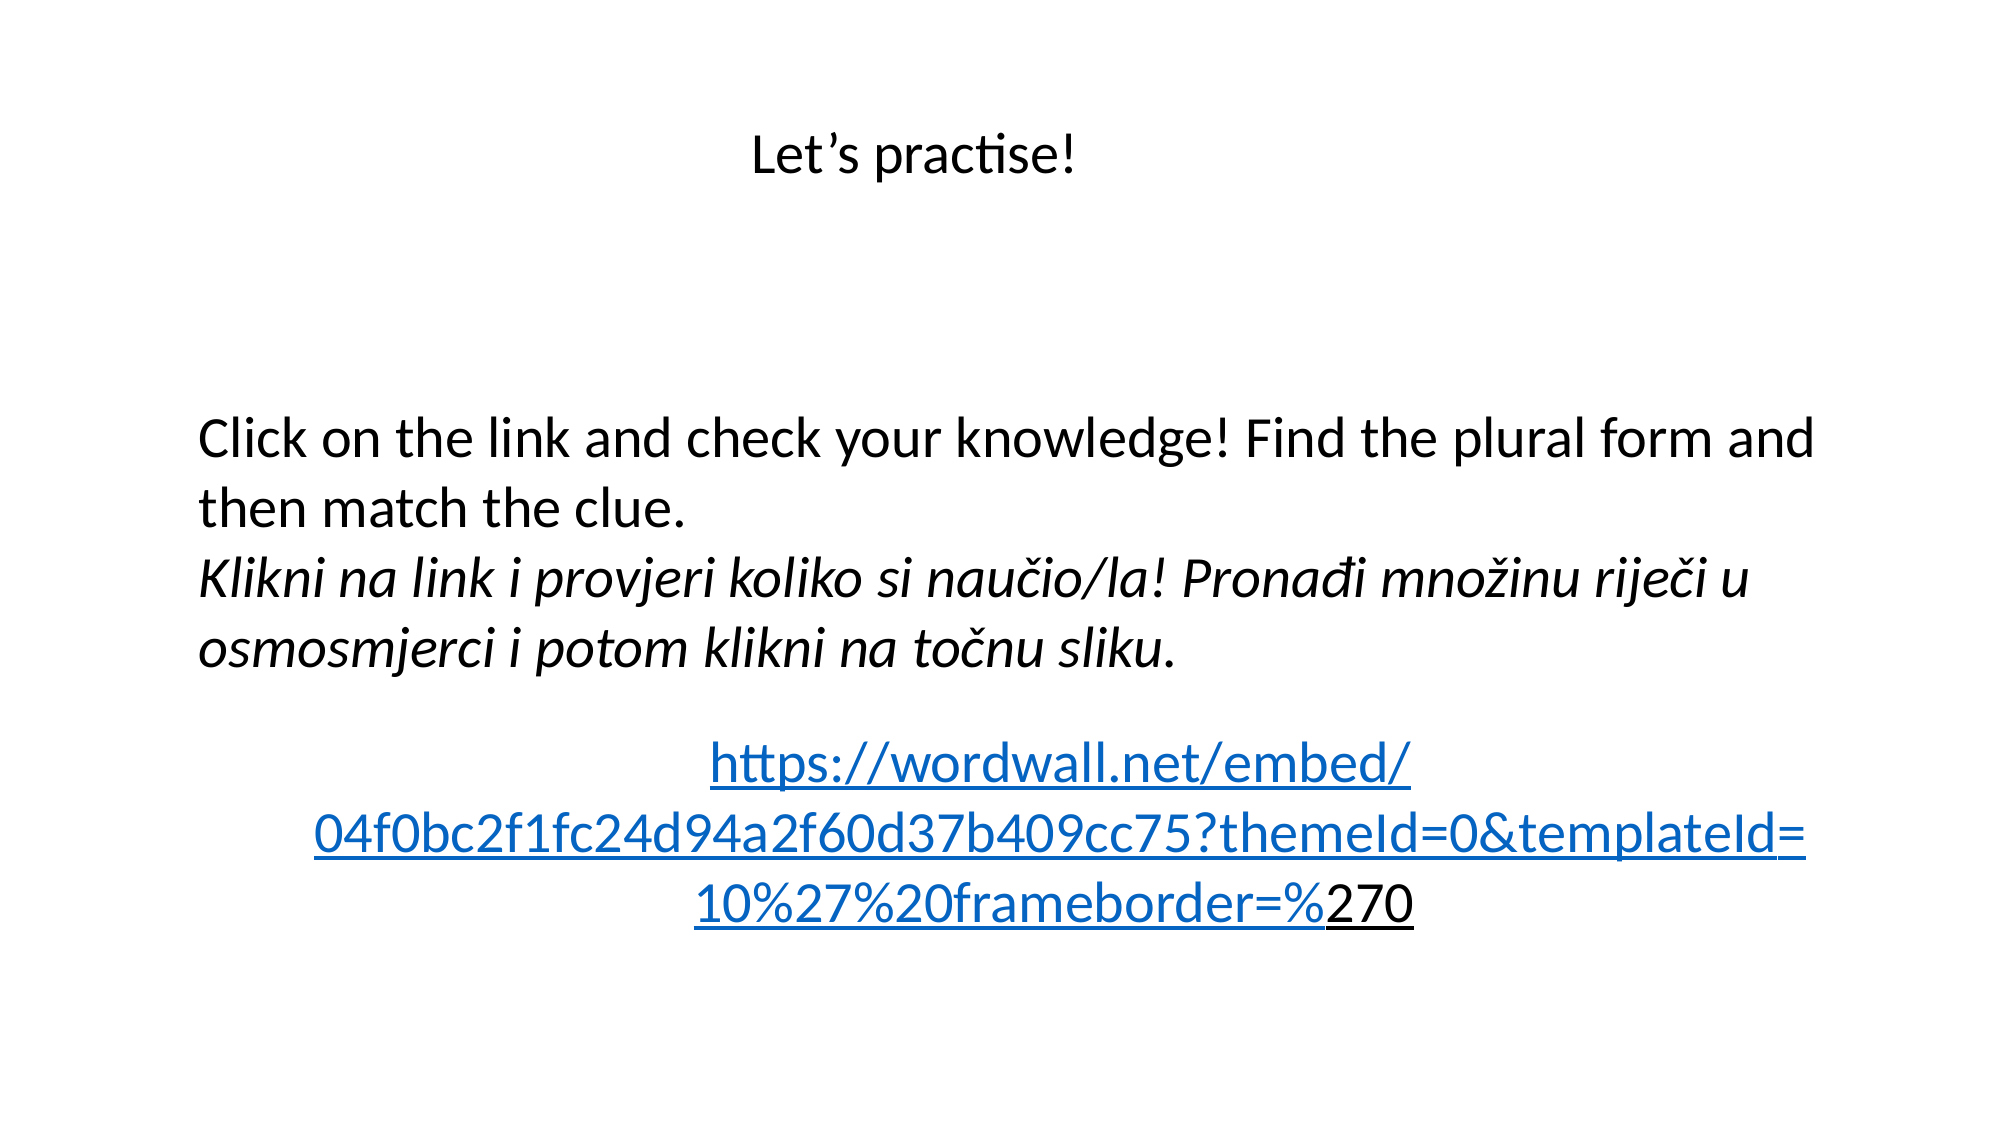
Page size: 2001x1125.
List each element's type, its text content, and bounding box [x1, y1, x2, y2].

text_box Let’s practise! [736, 107, 2000, 193]
text_box Click on the link and check your knowledge! Find the plural form and then match the clue. Klikni na link i provjeri koliko si naučio/la! Pronađi množinu riječi u osmosmjerci i potom klikni na točnu sliku. https://wordwall.net/embed/04f0bc2f1fc24d94a2f60d37b409cc75?themeId=0&templateId=10%27%20frameborder=%270 [184, 392, 1937, 942]
